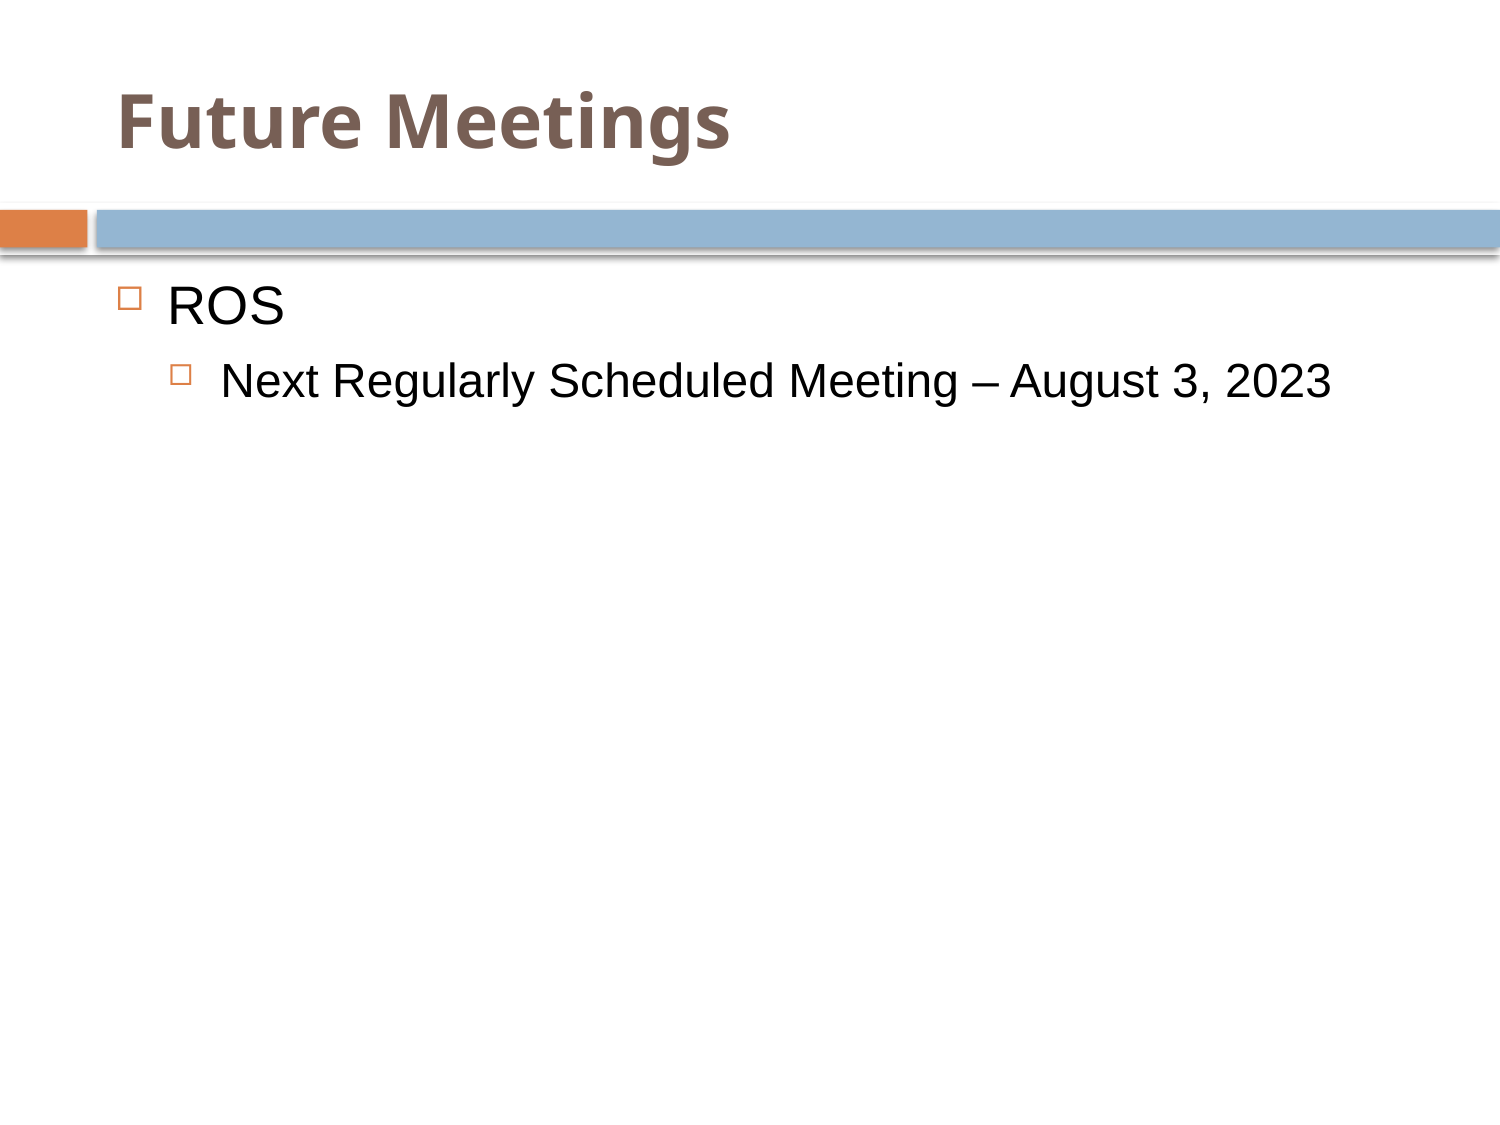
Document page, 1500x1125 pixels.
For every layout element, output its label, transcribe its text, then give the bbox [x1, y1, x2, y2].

list ROS Next Regularly Scheduled Meeting – August 3, 2023 [100, 262, 1439, 1001]
title Future Meetings [100, 37, 1439, 201]
